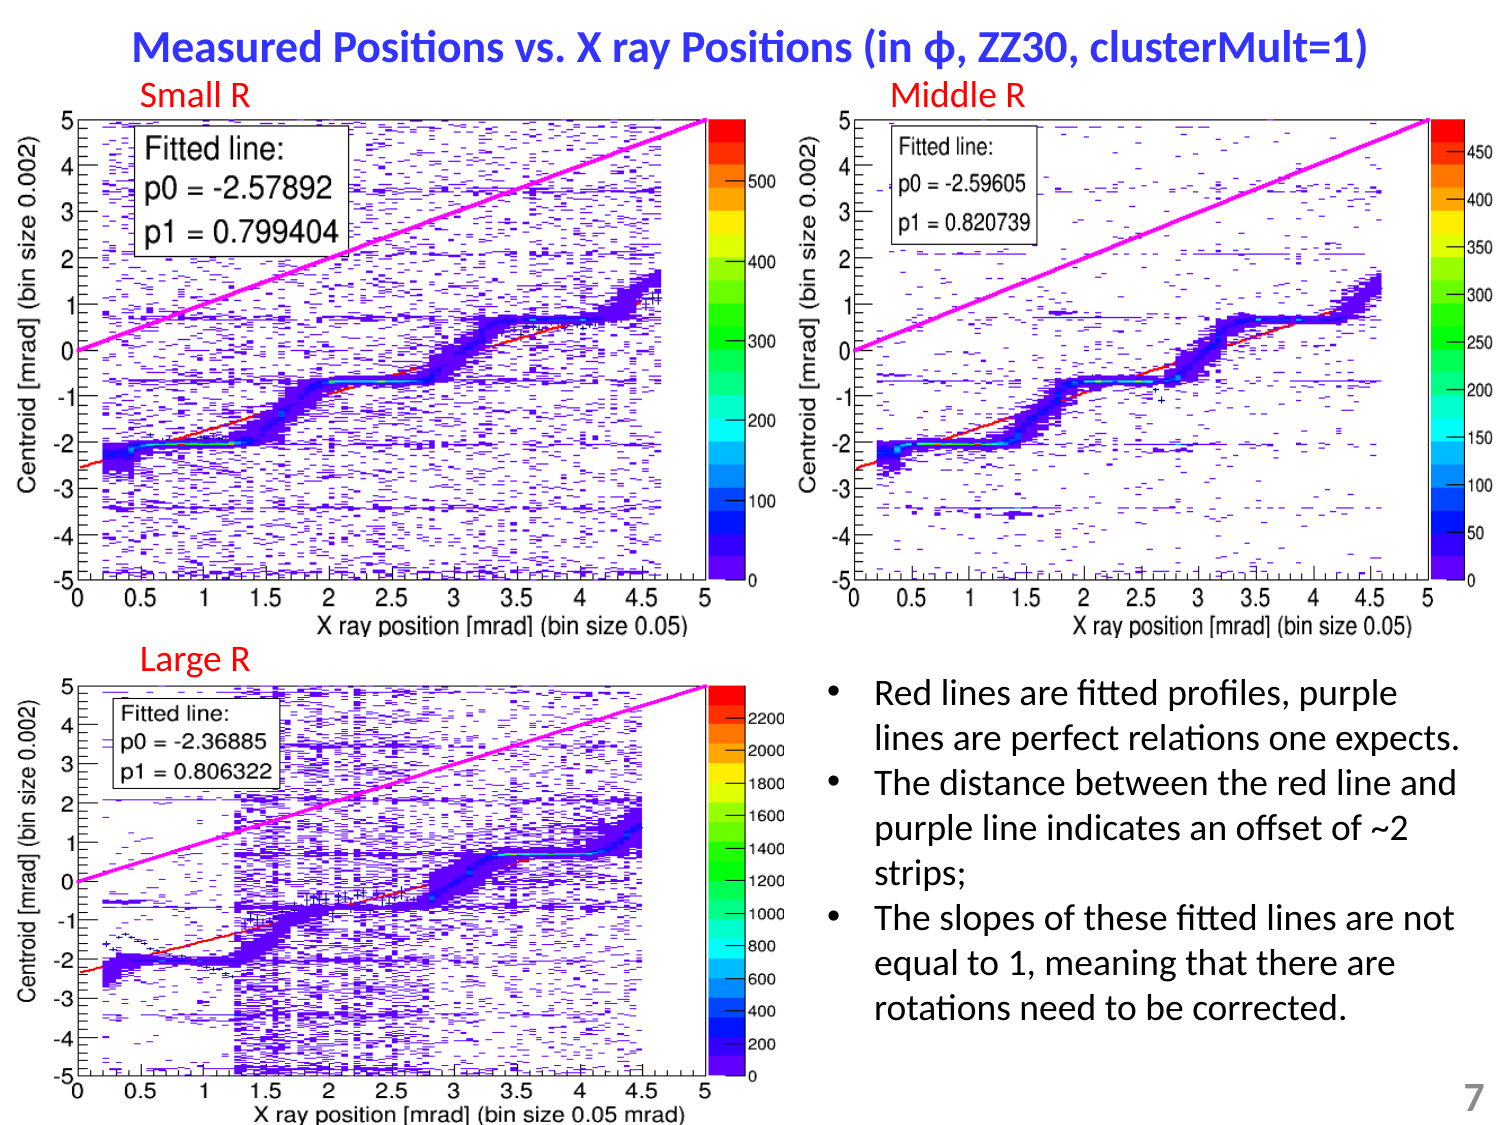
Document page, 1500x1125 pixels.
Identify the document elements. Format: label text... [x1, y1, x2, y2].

text_box Red lines are fitted profiles, purple lines are perfect relations one expects. The distance between the red line and purple line indicates an offset of ~2 strips; The slopes of these fitted lines are not equal to 1, meaning that there are rotations need to be corrected. [812, 661, 1488, 1036]
title Measured Positions vs. X ray Positions (in ϕ, ZZ30, clusterMult=1) [75, 0, 1425, 60]
slide_number 7 [1149, 1065, 1500, 1125]
picture [0, 62, 1500, 1125]
